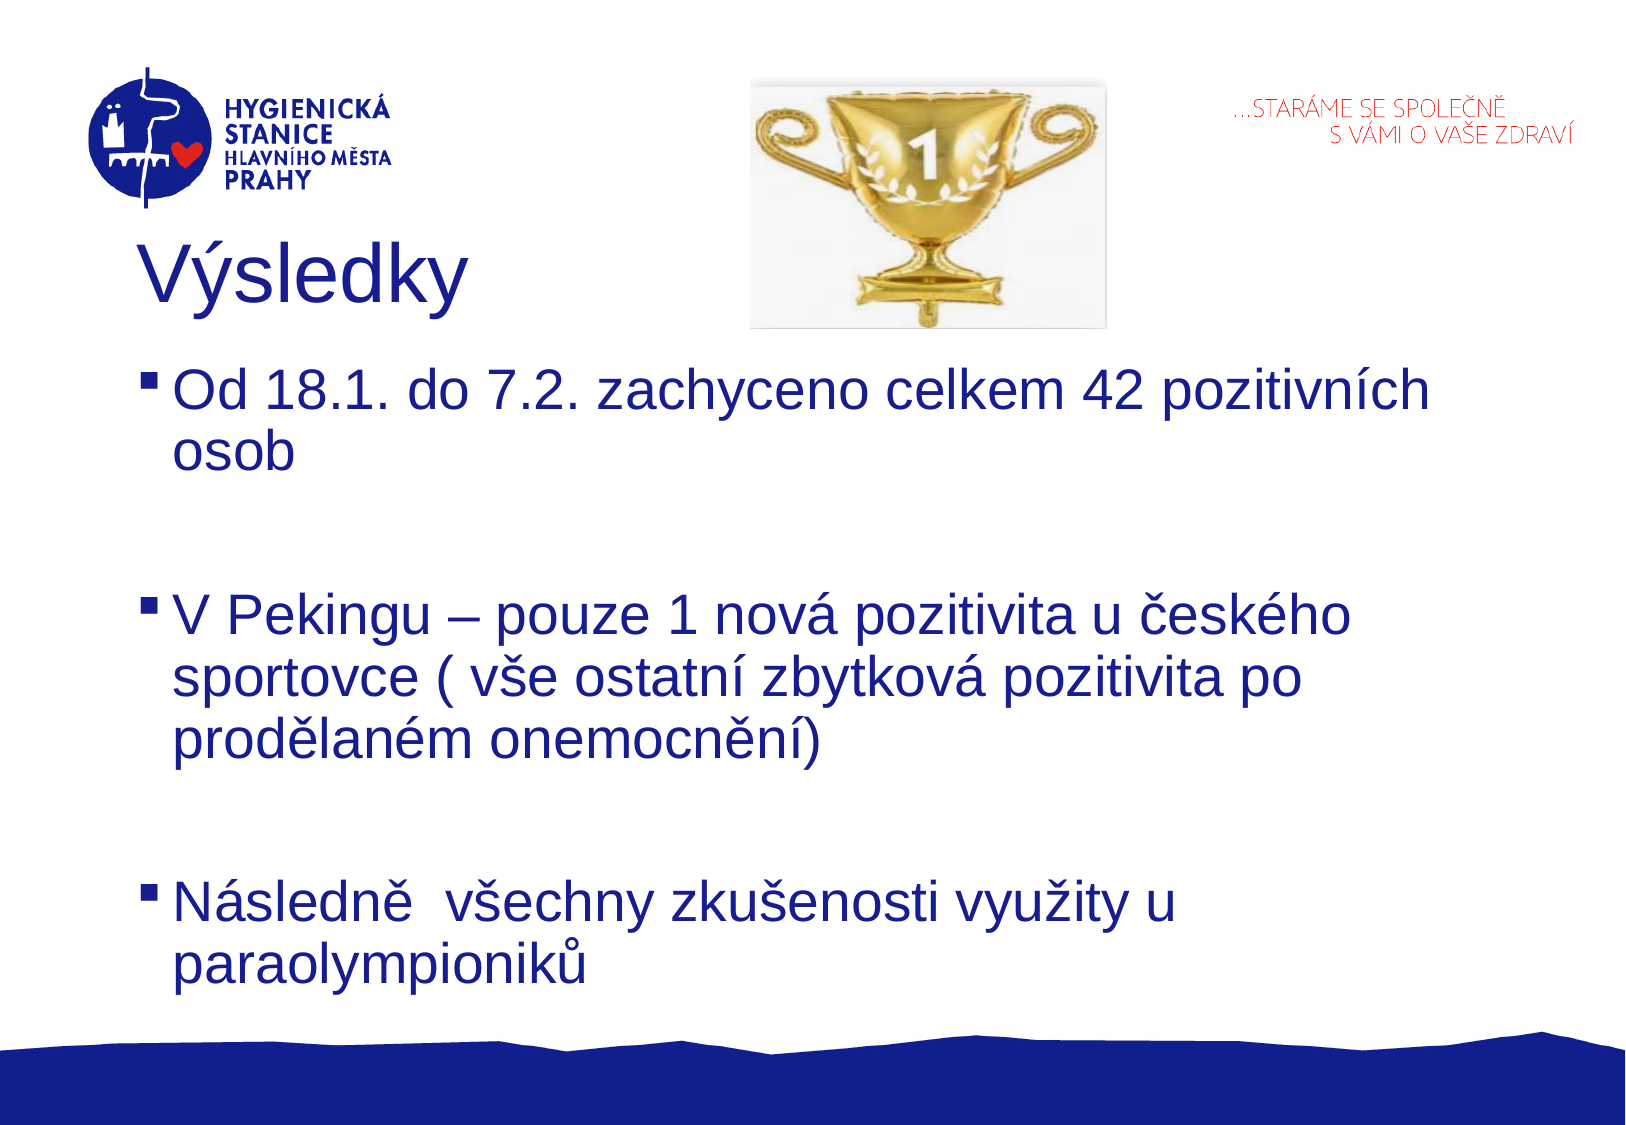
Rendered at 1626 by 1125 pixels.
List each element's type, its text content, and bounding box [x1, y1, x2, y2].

title Výsledky [121, 166, 1523, 352]
picture [0, 0, 1626, 1125]
list Od 18.1. do 7.2. zachyceno celkem 42 pozitivních osob V Pekingu – pouze 1 nová pozitivita u českého sportovce ( vše ostatní zbytková pozitivita po prodělaném onemocnění) Následně všechny zkušenosti využity u paraolympioniků [121, 352, 1523, 1010]
